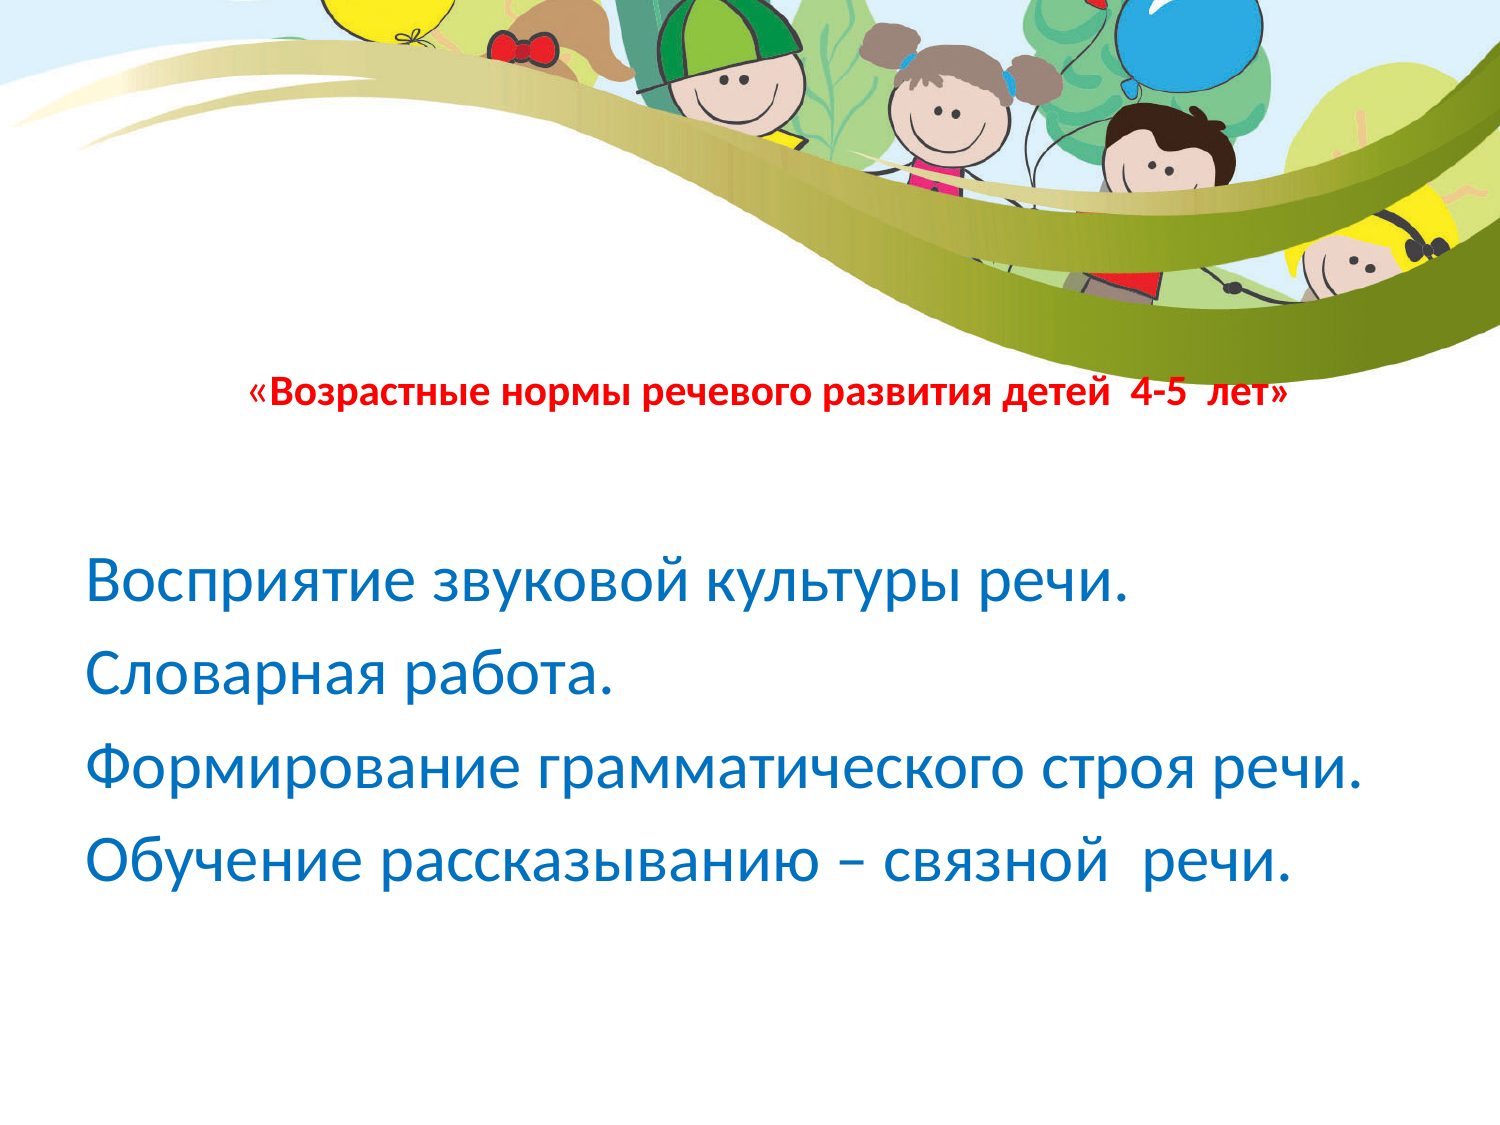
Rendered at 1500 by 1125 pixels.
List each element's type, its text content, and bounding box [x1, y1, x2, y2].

picture [0, 0, 1500, 1125]
title «Возрастные нормы речевого развития детей 4-5 лет» [93, 292, 1444, 481]
list Восприятие звуковой культуры речи. Словарная работа. Формирование грамматического строя речи. Обучение рассказыванию – связной речи. [70, 527, 1421, 1032]
